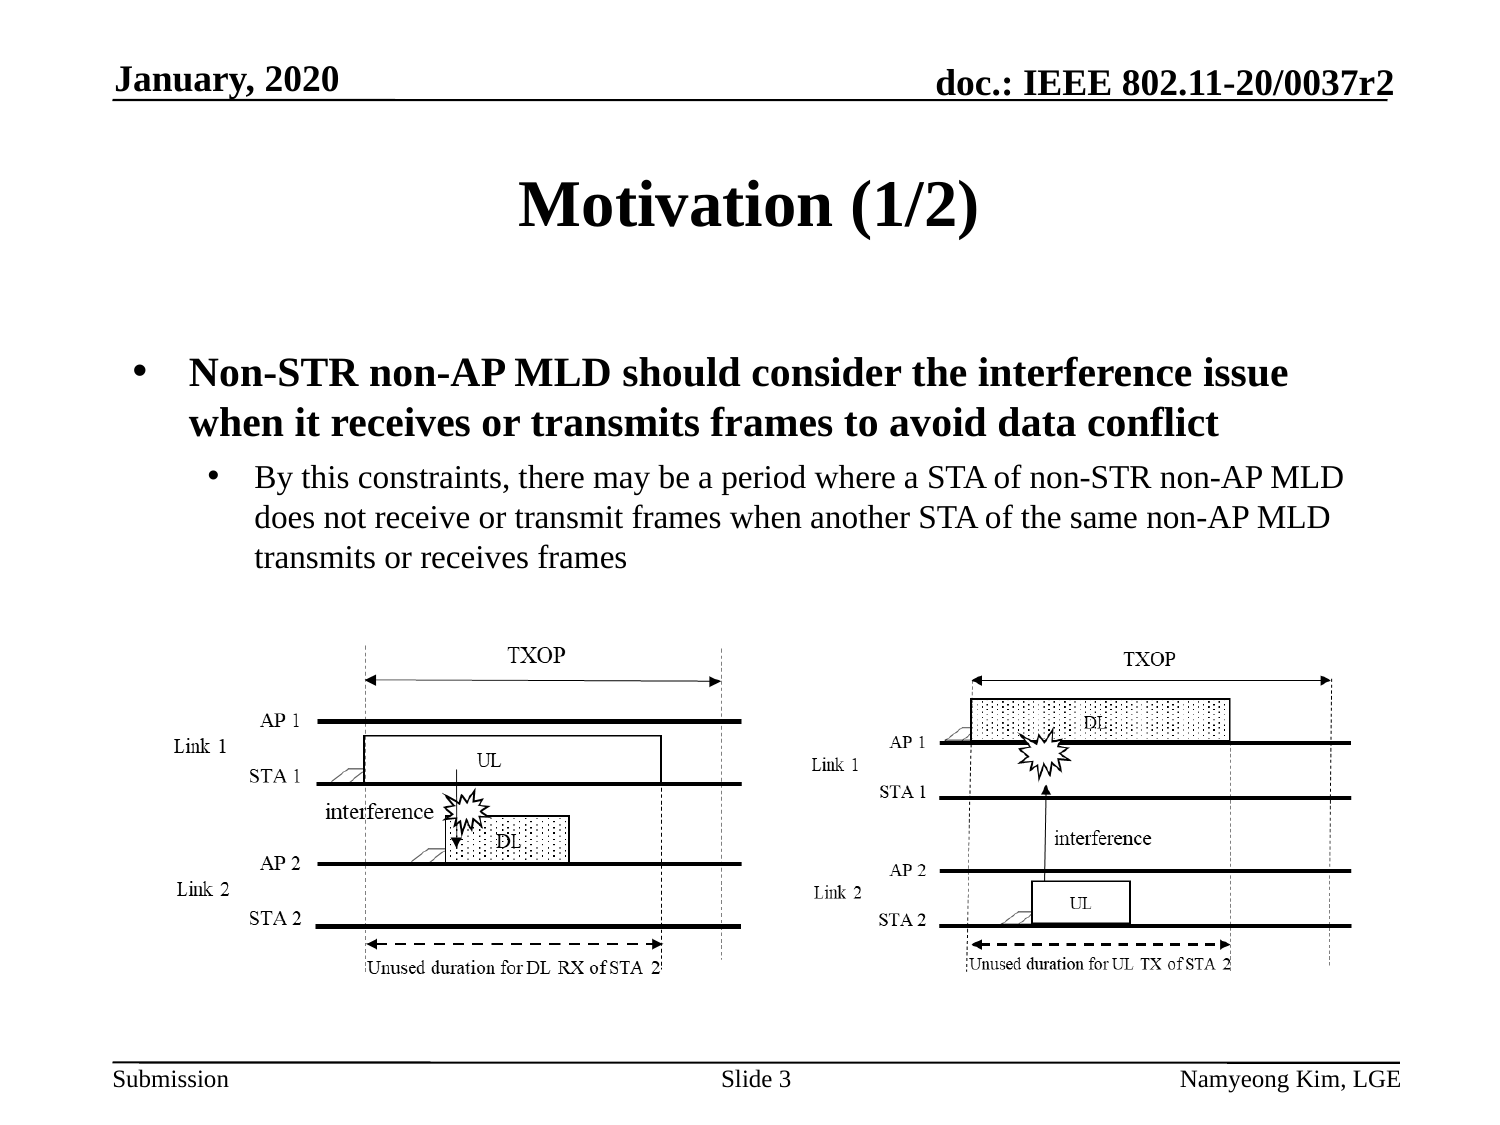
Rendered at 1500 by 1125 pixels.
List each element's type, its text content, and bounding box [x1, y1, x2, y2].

title Motivation (1/2) [112, 112, 1388, 288]
picture [159, 633, 745, 991]
list Non-STR non-AP MLD should consider the interference issue when it receives or transmits frames to avoid data conflict By this constraints, there may be a period where a STA of non-STR non-AP MLD does not receive or transmit frames when another STA of the same non-AP MLD transmits or receives frames [117, 337, 1393, 1013]
picture [799, 639, 1353, 984]
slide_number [114, 54, 423, 100]
footer Namyeong Kim, LGE [878, 1061, 1402, 1093]
slide_number Slide 3 [712, 1061, 800, 1123]
